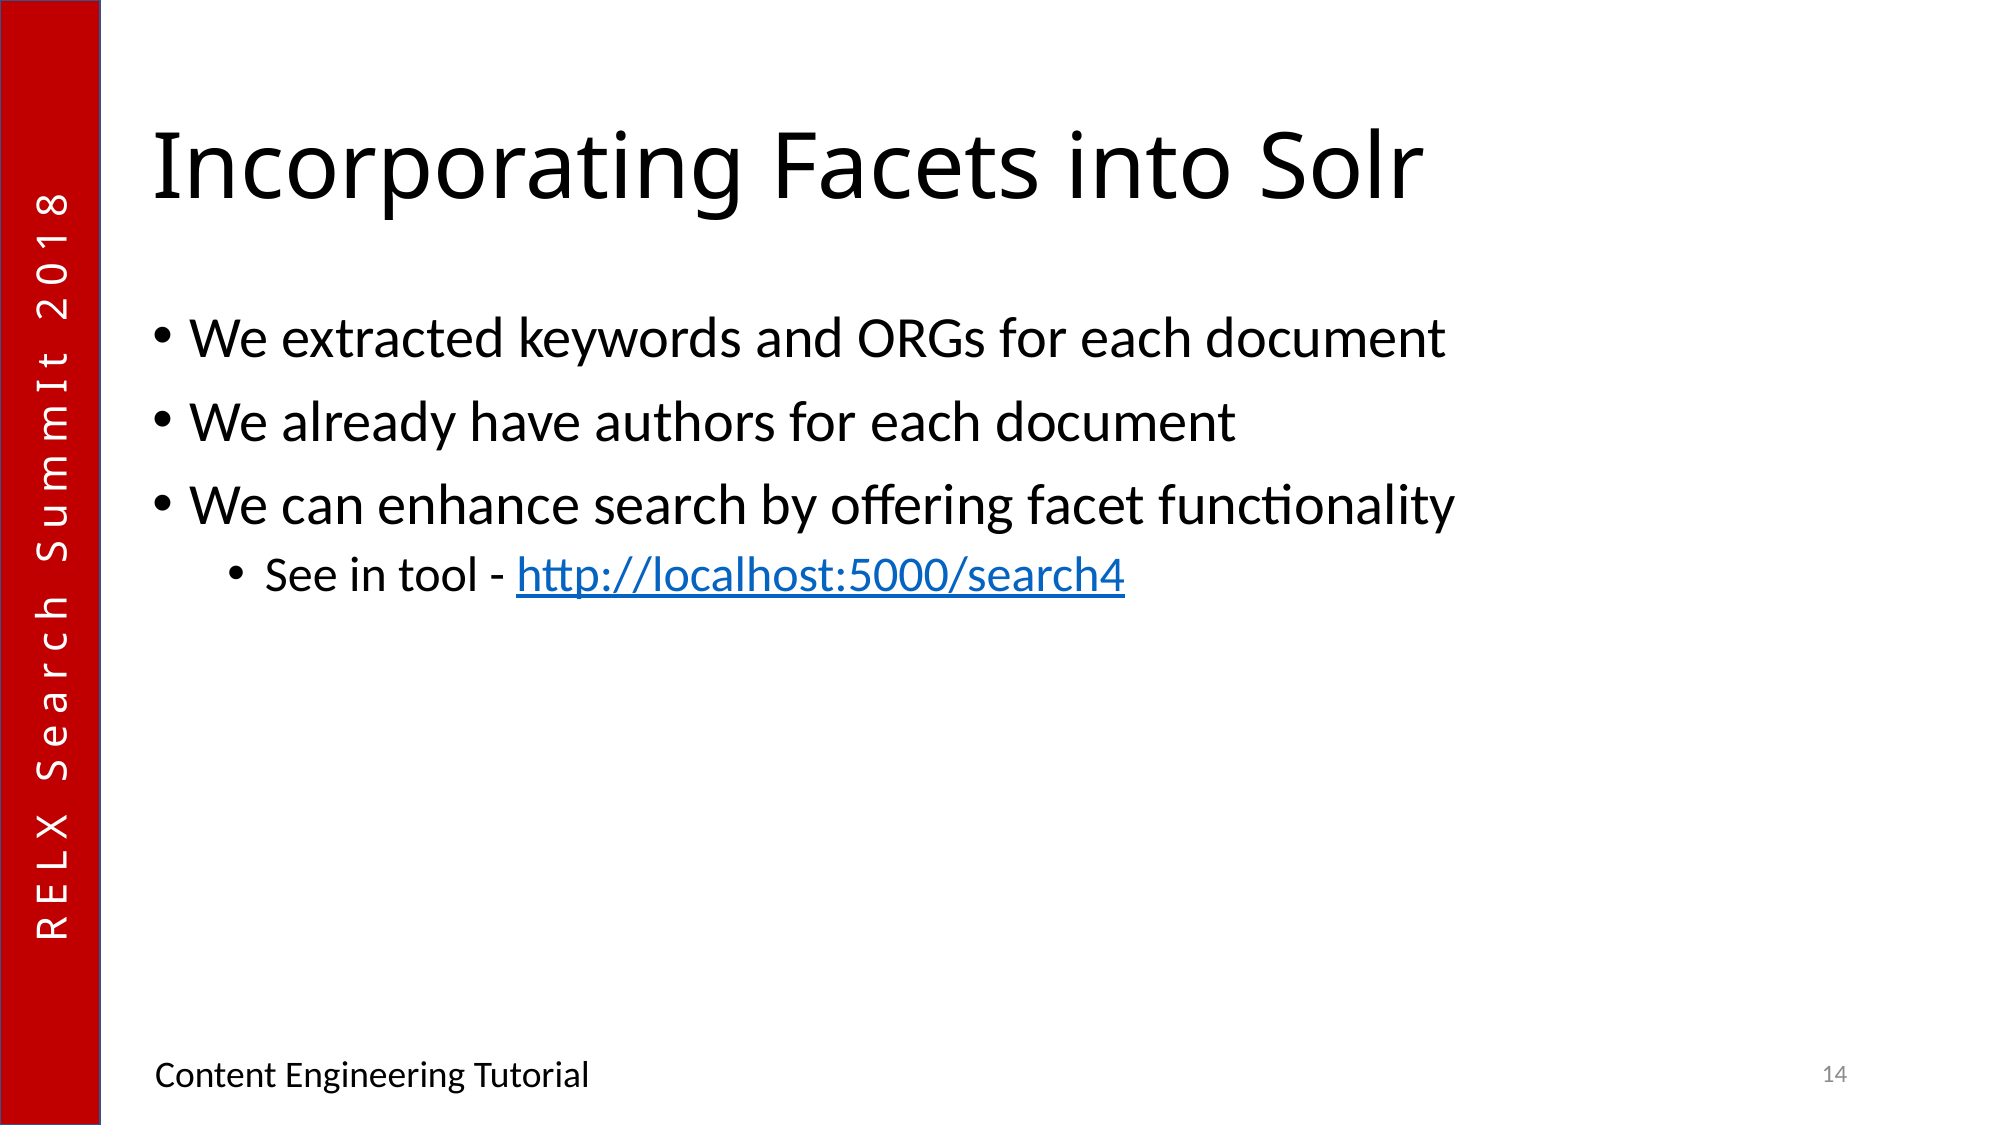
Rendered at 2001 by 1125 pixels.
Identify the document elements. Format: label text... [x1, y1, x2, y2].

slide_number 14 [1412, 1042, 1863, 1103]
footer Content Engineering Tutorial [140, 1042, 816, 1103]
title Incorporating Facets into Solr [137, 59, 1863, 278]
list We extracted keywords and ORGs for each document We already have authors for each document We can enhance search by offering facet functionality See in tool - http://localhost:5000/search4 [137, 299, 1863, 1014]
